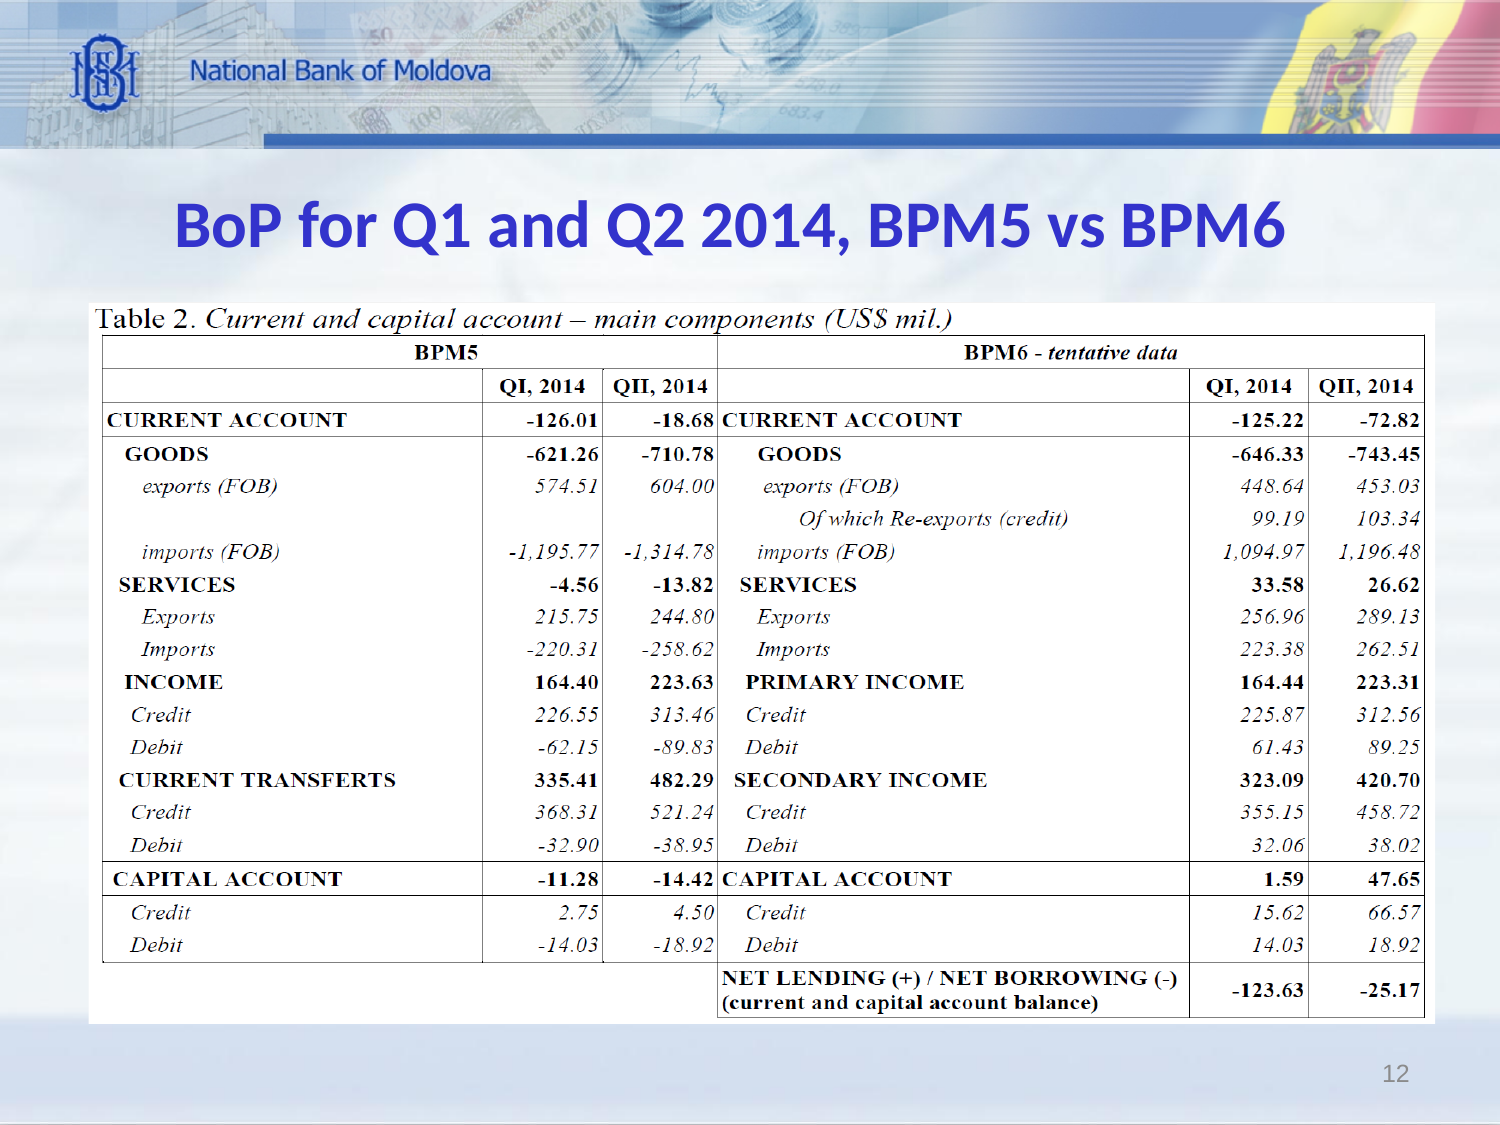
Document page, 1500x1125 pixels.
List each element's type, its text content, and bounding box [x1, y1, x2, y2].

text_box BoP for Q1 and Q2 2014, BPM5 vs BPM6 [159, 172, 1347, 268]
slide_number 12 [1074, 1042, 1425, 1103]
picture [0, 0, 1500, 1125]
